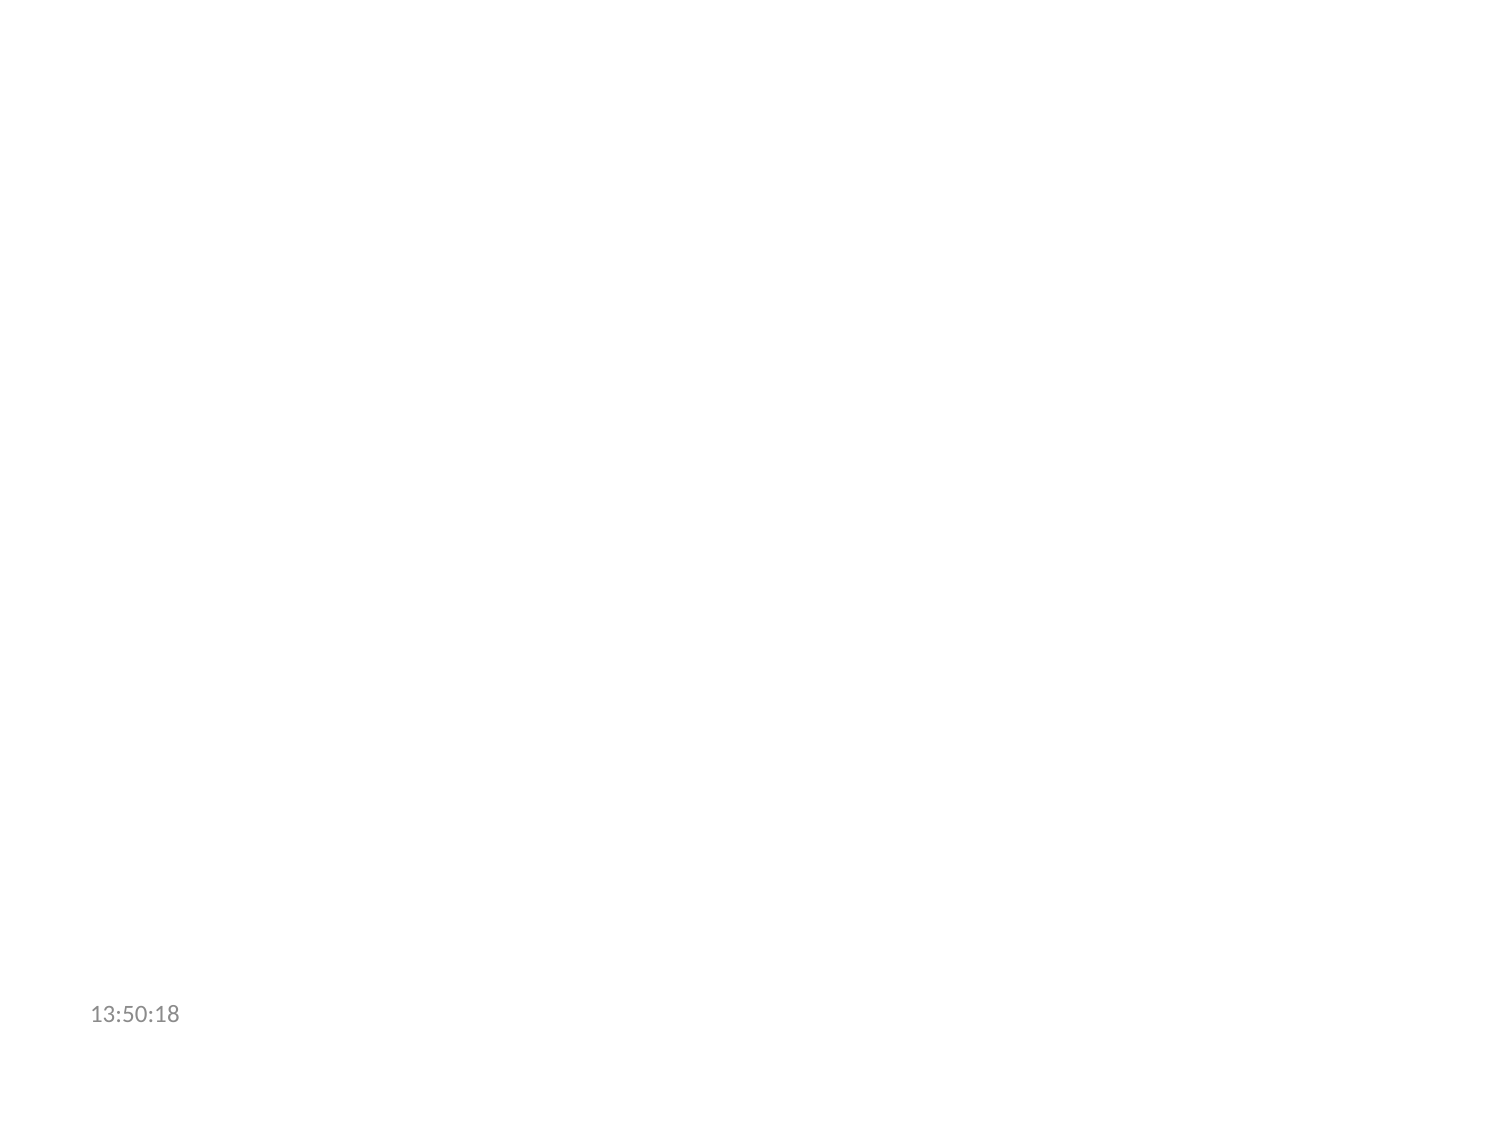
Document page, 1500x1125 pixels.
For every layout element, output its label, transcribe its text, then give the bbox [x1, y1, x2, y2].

text_box 15:35:09 [75, 982, 425, 1043]
